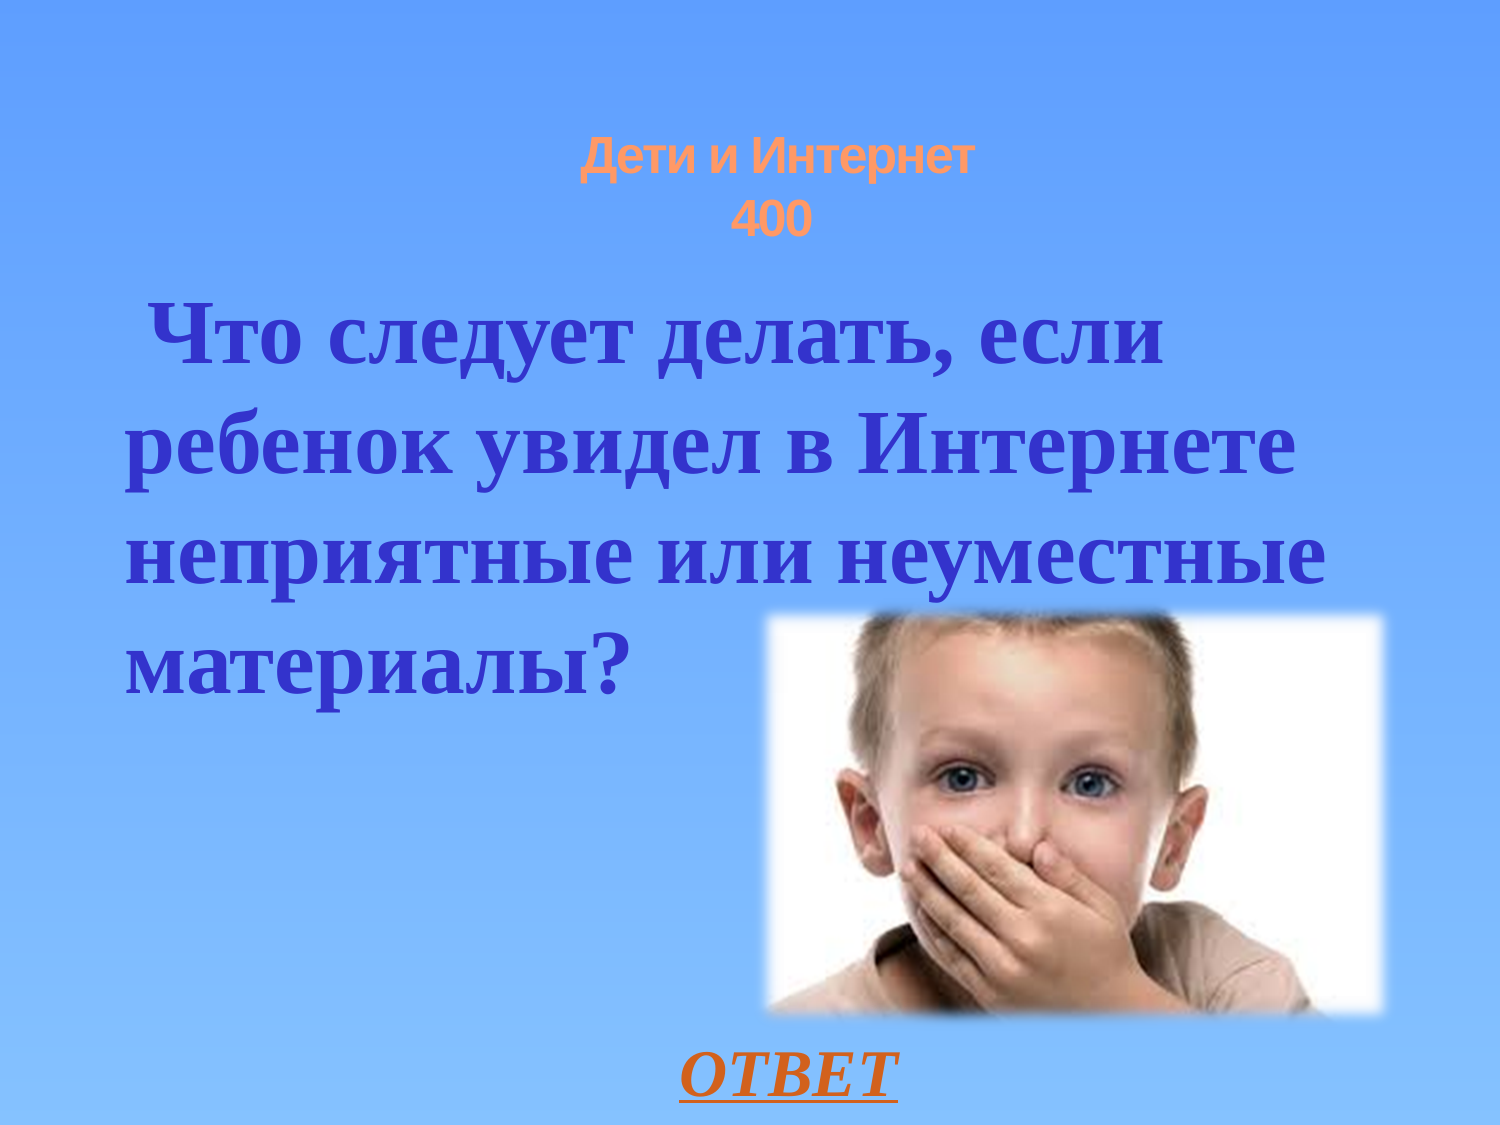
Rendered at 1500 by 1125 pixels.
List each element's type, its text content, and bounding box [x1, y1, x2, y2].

title Дети и Интернет 400 [103, 110, 1454, 311]
text_box Что следует делать, если ребенок увидел в Интернете неприятные или неуместные материалы? [109, 264, 1463, 720]
picture [750, 598, 1400, 1031]
text_box ОТВЕТ [664, 1022, 913, 1117]
